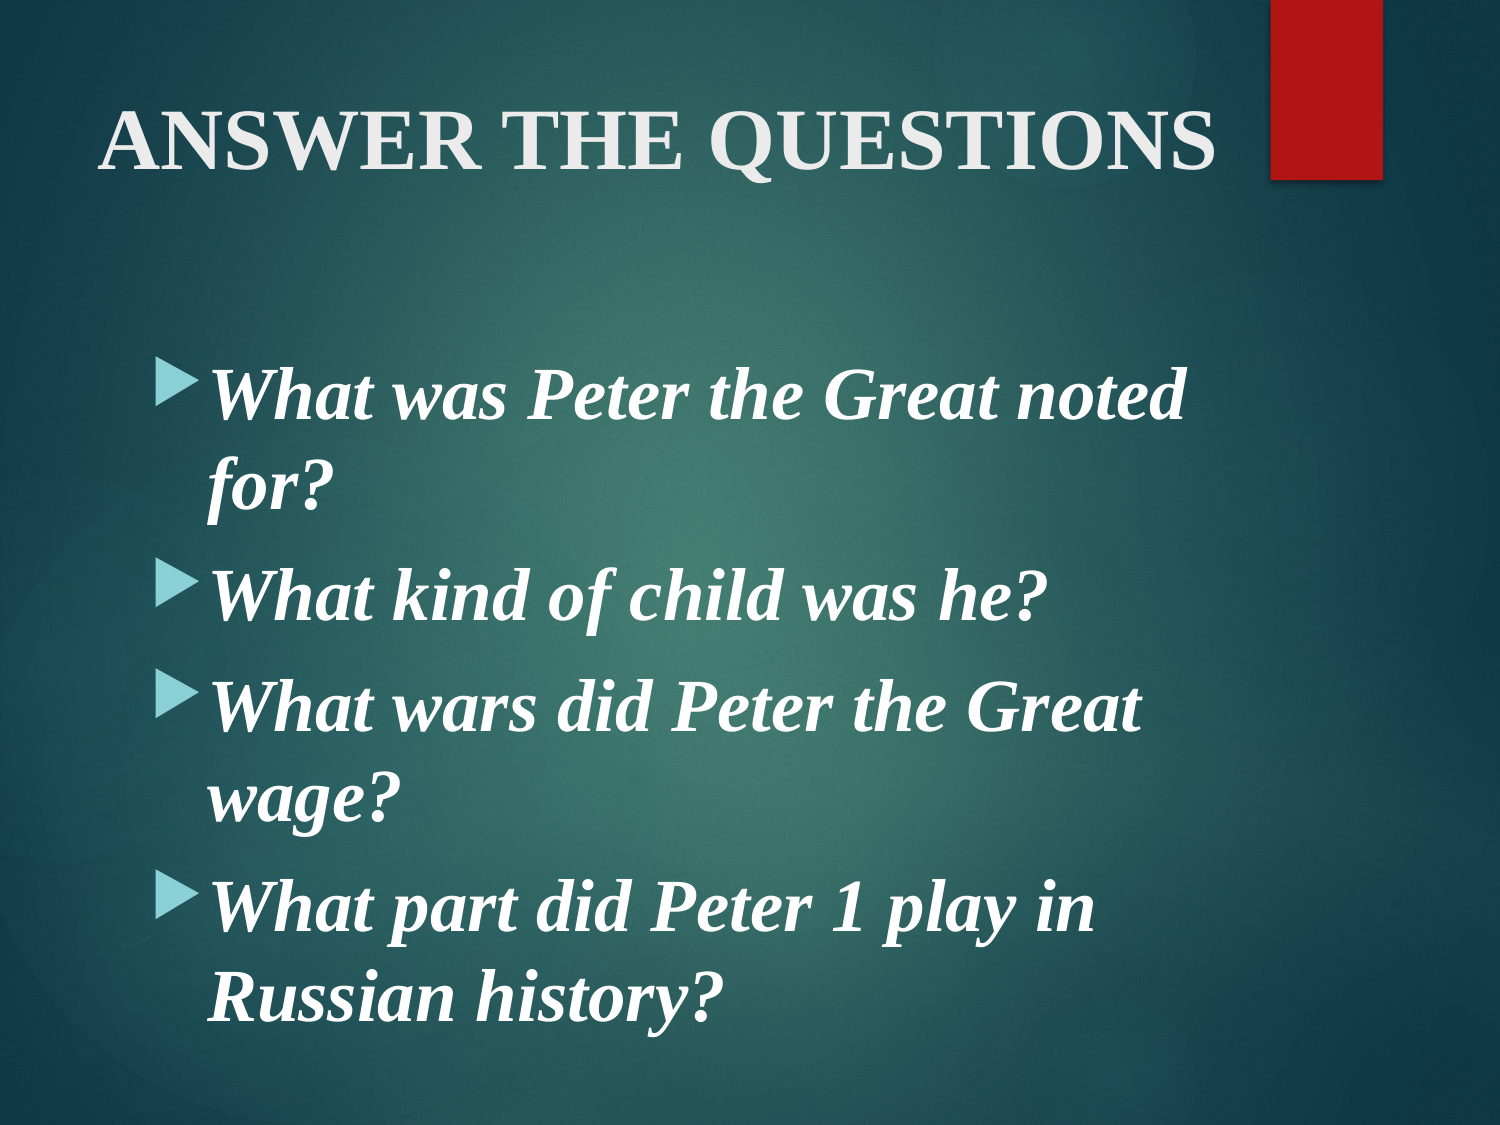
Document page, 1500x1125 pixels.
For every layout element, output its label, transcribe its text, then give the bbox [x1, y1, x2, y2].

title ANSWER THE QUESTIONS [79, 74, 1237, 304]
list What was Peter the Great noted for? What kind of child was he? What wars did Peter the Great wage? What part did Peter 1 play in Russian history? [135, 336, 1237, 1025]
